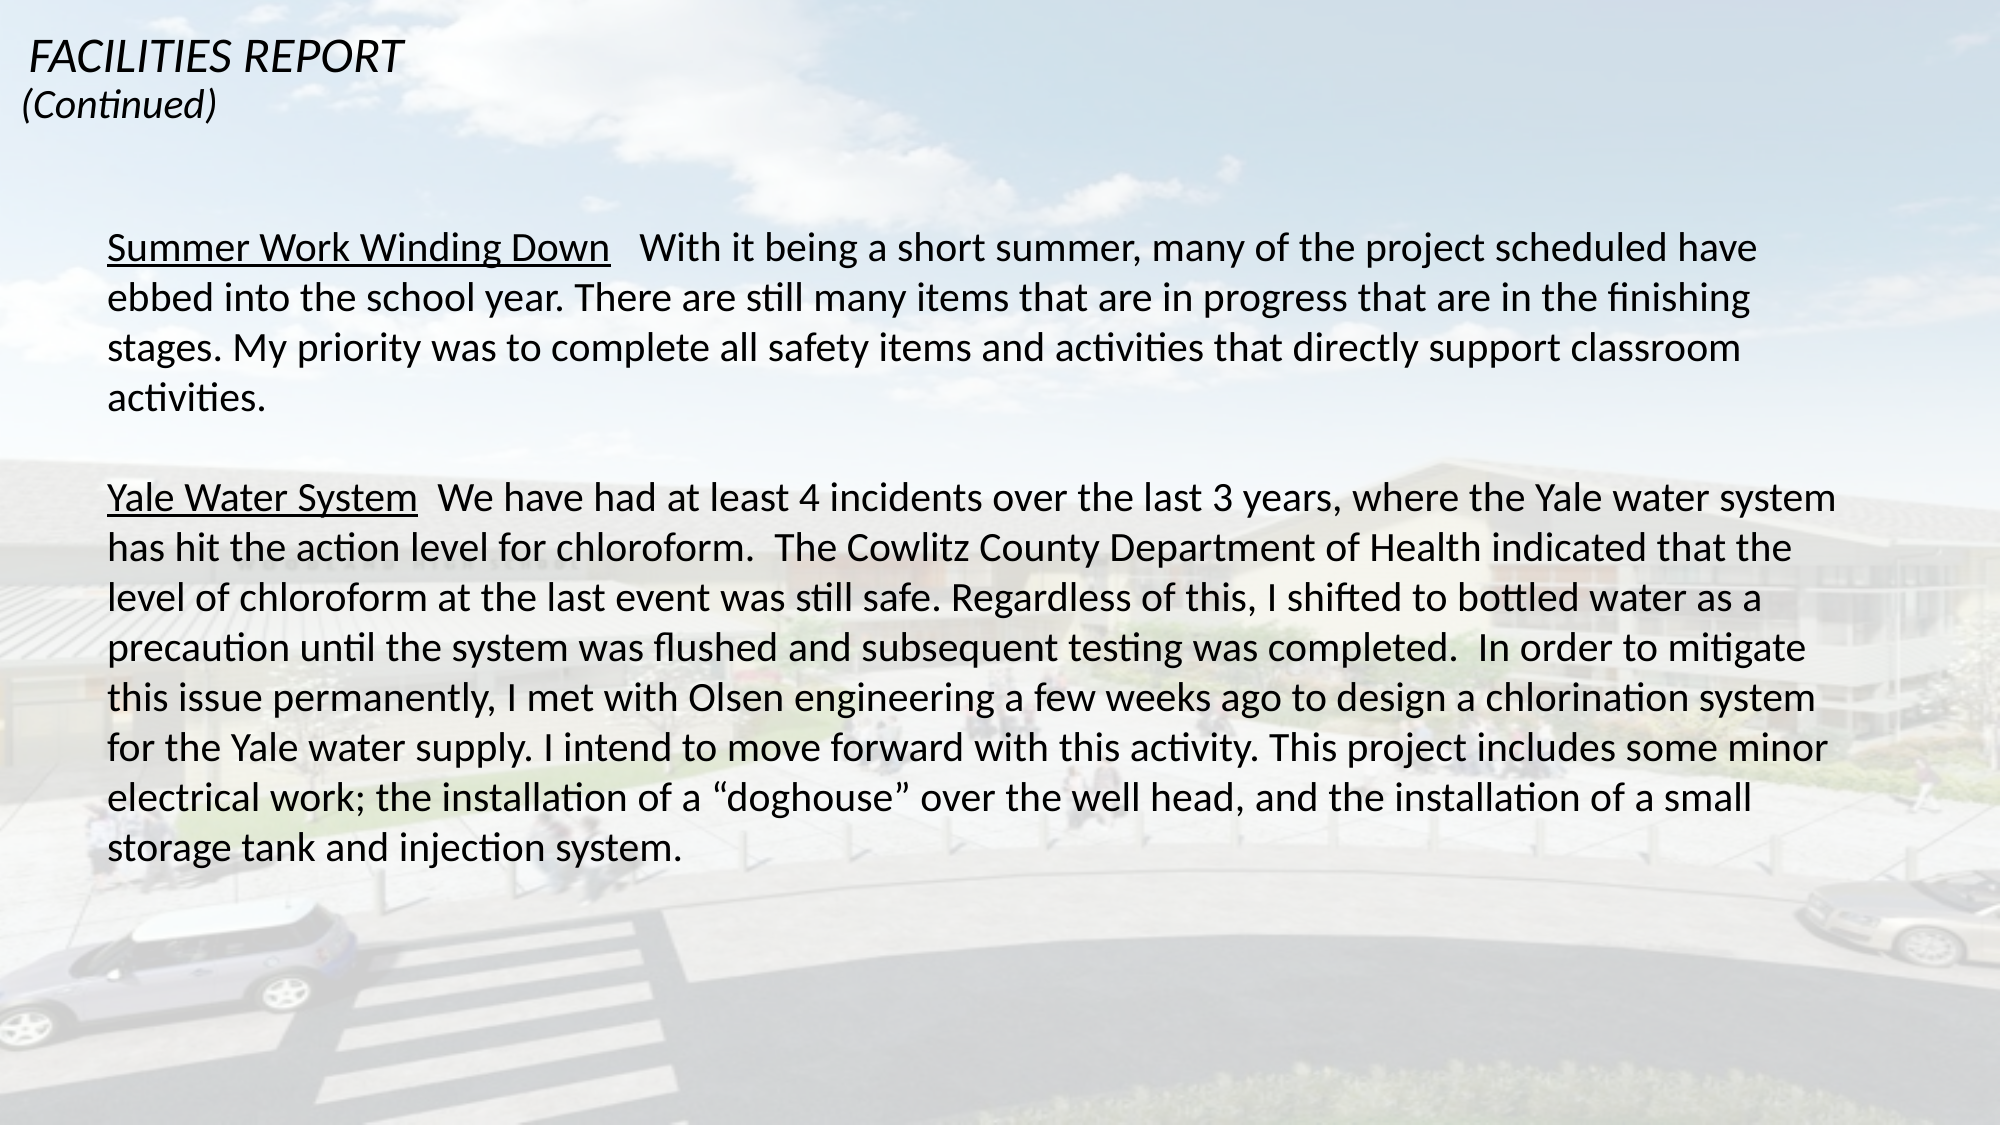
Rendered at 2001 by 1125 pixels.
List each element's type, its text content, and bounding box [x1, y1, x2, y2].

text_box FACILITIES REPORT [13, 6, 1938, 140]
title (Continued) [5, 23, 1731, 187]
text_box [45, 92, 1914, 204]
text_box Summer Work Winding Down With it being a short summer, many of the project scheduled have ebbed into the school year. There are still many items that are in progress that are in the finishing stages. My priority was to complete all safety items and activities that directly support classroom activities. Yale Water System We have had at least 4 incidents over the last 3 years, where the Yale water system has hit the action level for chloroform. The Cowlitz County Department of Health indicated that the level of chloroform at the last event was still safe. Regardless of this, I shifted to bottled water as a precaution until the system was flushed and subsequent testing was completed. In order to mitigate this issue permanently, I met with Olsen engineering a few weeks ago to design a chlorination system for the Yale water supply. I intend to move forward with this activity. This project includes some minor electrical work; the installation of a “doghouse” over the well head, and the installation of a small storage tank and injection system. [92, 212, 1860, 878]
